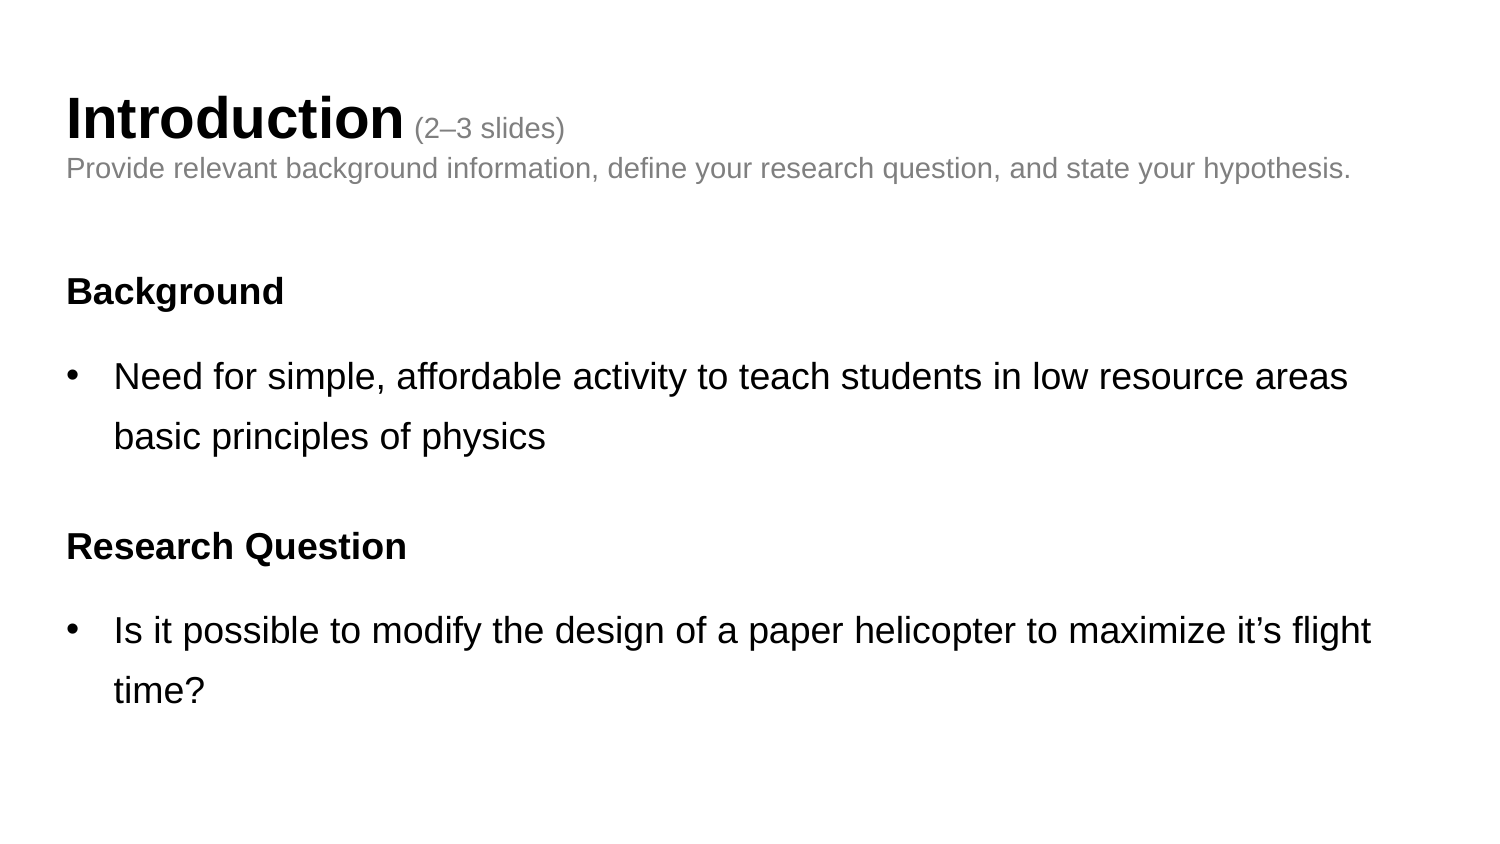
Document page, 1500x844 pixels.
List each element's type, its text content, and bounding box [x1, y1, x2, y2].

title Introduction (2–3 slides) Provide relevant background information, define your research question, and state your hypothesis. [51, 64, 1449, 237]
text_box Background Need for simple, affordable activity to teach students in low resource areas basic principles of physics Research Question Is it possible to modify the design of a paper helicopter to maximize it’s flight time? [51, 237, 1449, 693]
